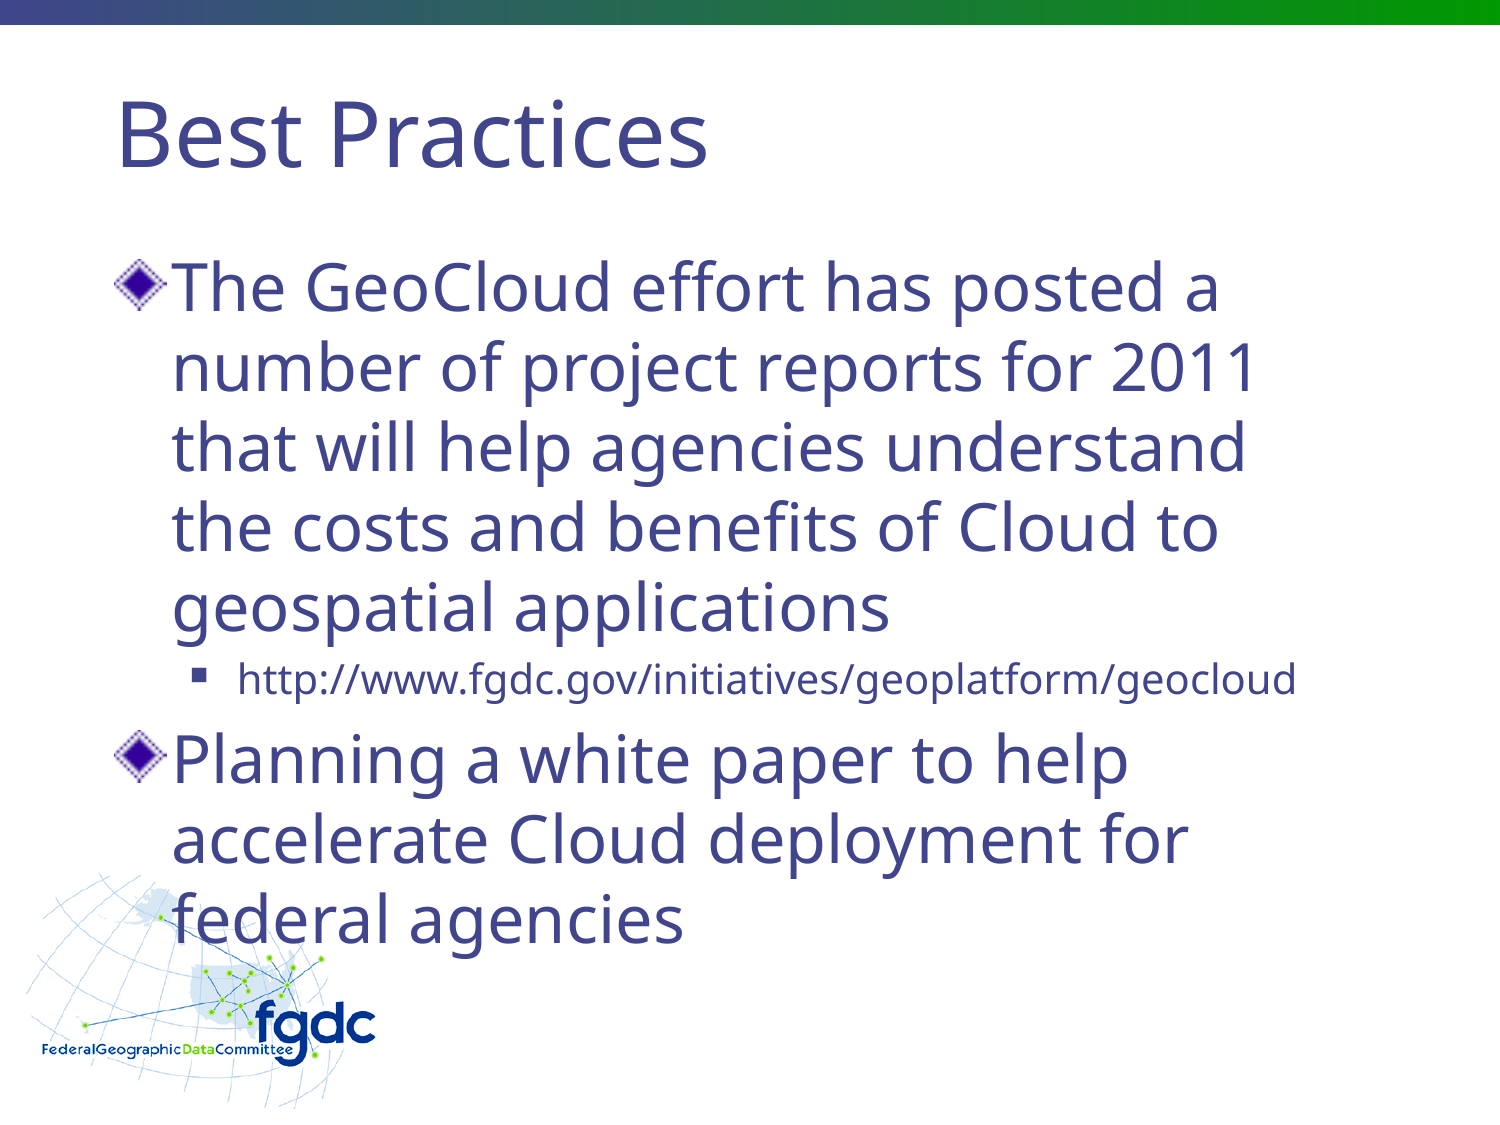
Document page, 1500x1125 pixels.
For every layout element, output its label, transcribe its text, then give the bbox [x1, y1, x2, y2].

picture [114, 259, 167, 311]
picture [114, 730, 167, 783]
list The GeoCloud effort has posted a number of project reports for 2011 that will help agencies understand the costs and benefits of Cloud to geospatial applications http://www.fgdc.gov/initiatives/geoplatform/geocloud Planning a white paper to help accelerate Cloud deployment for federal agencies [99, 237, 1376, 938]
title Best Practices [99, 49, 1376, 194]
